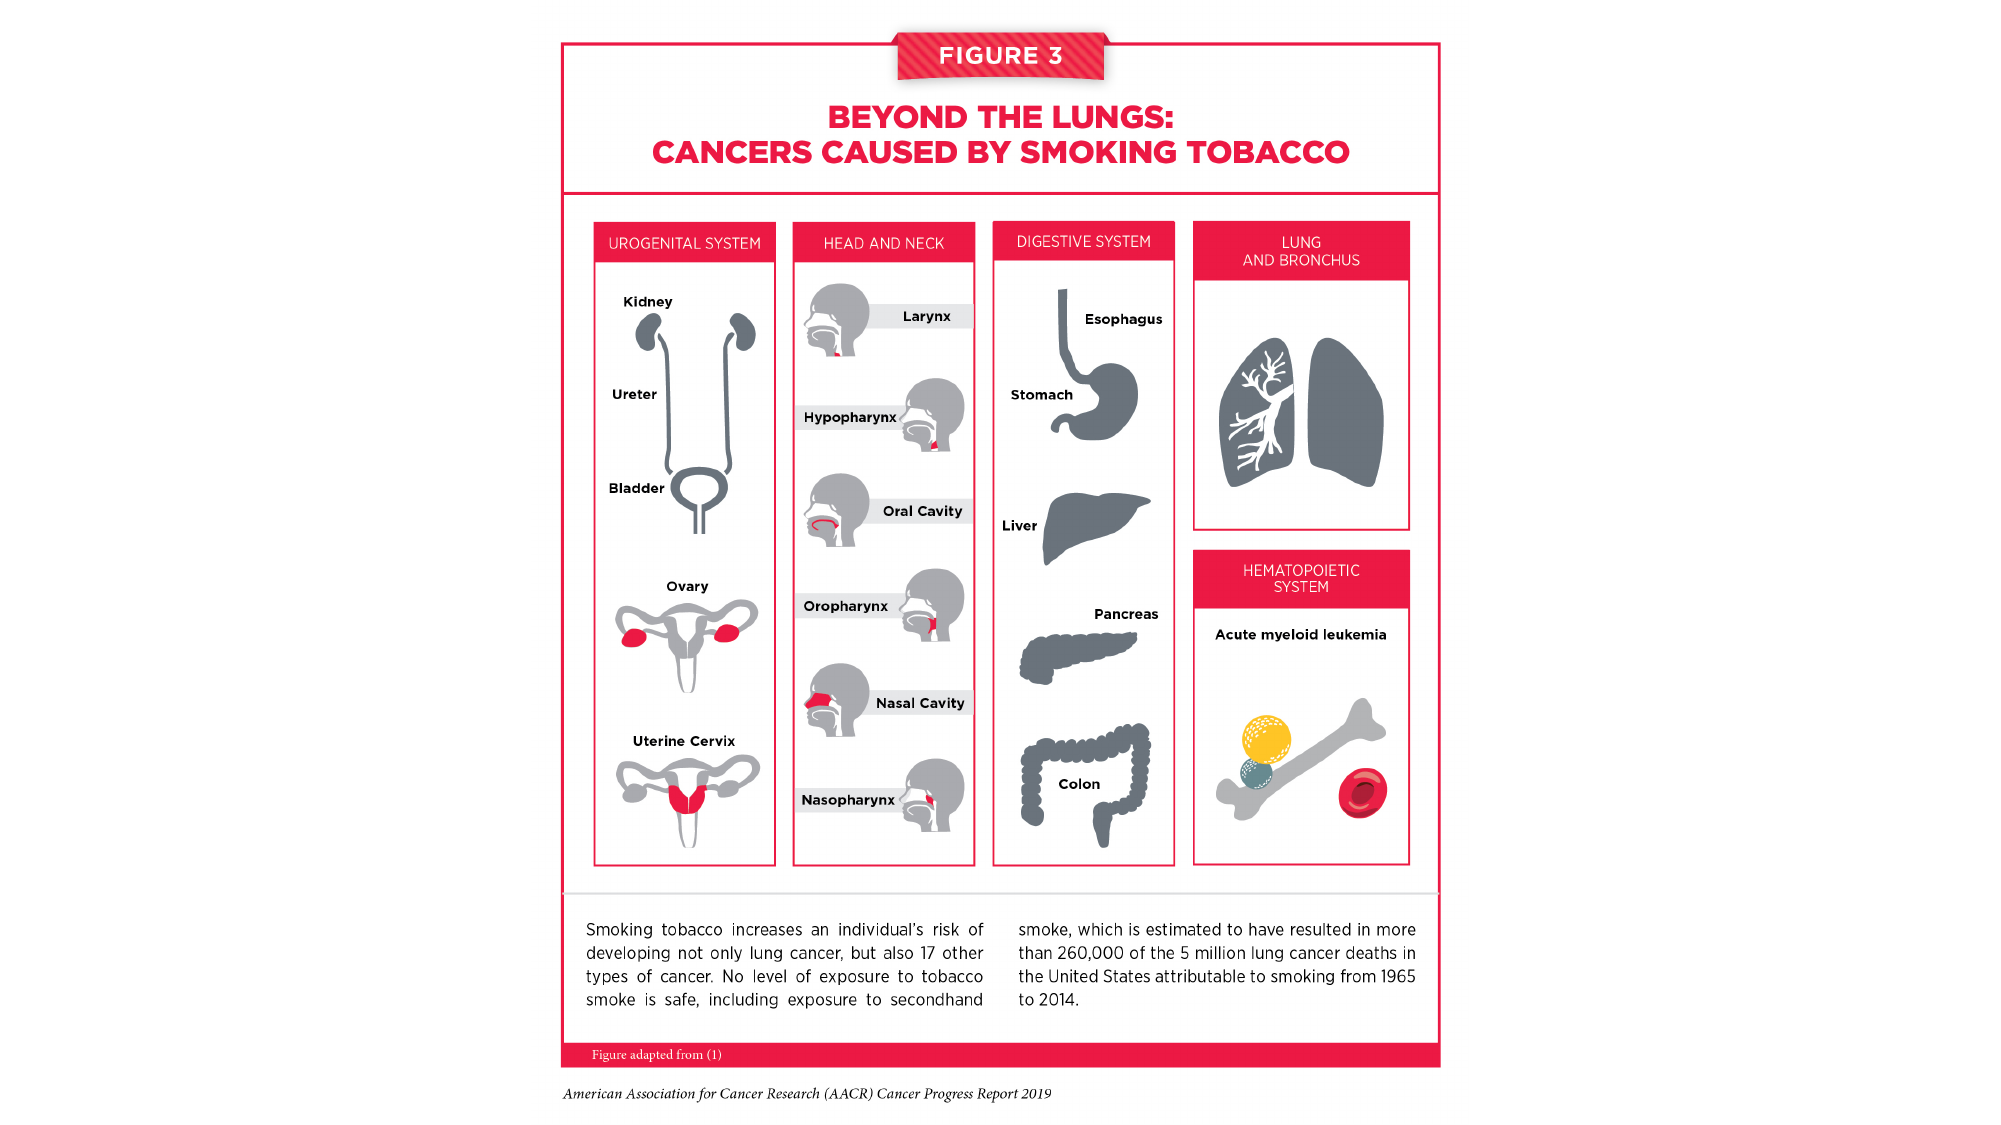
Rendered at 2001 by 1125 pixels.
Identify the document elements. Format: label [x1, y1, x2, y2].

picture [531, 0, 1469, 1125]
